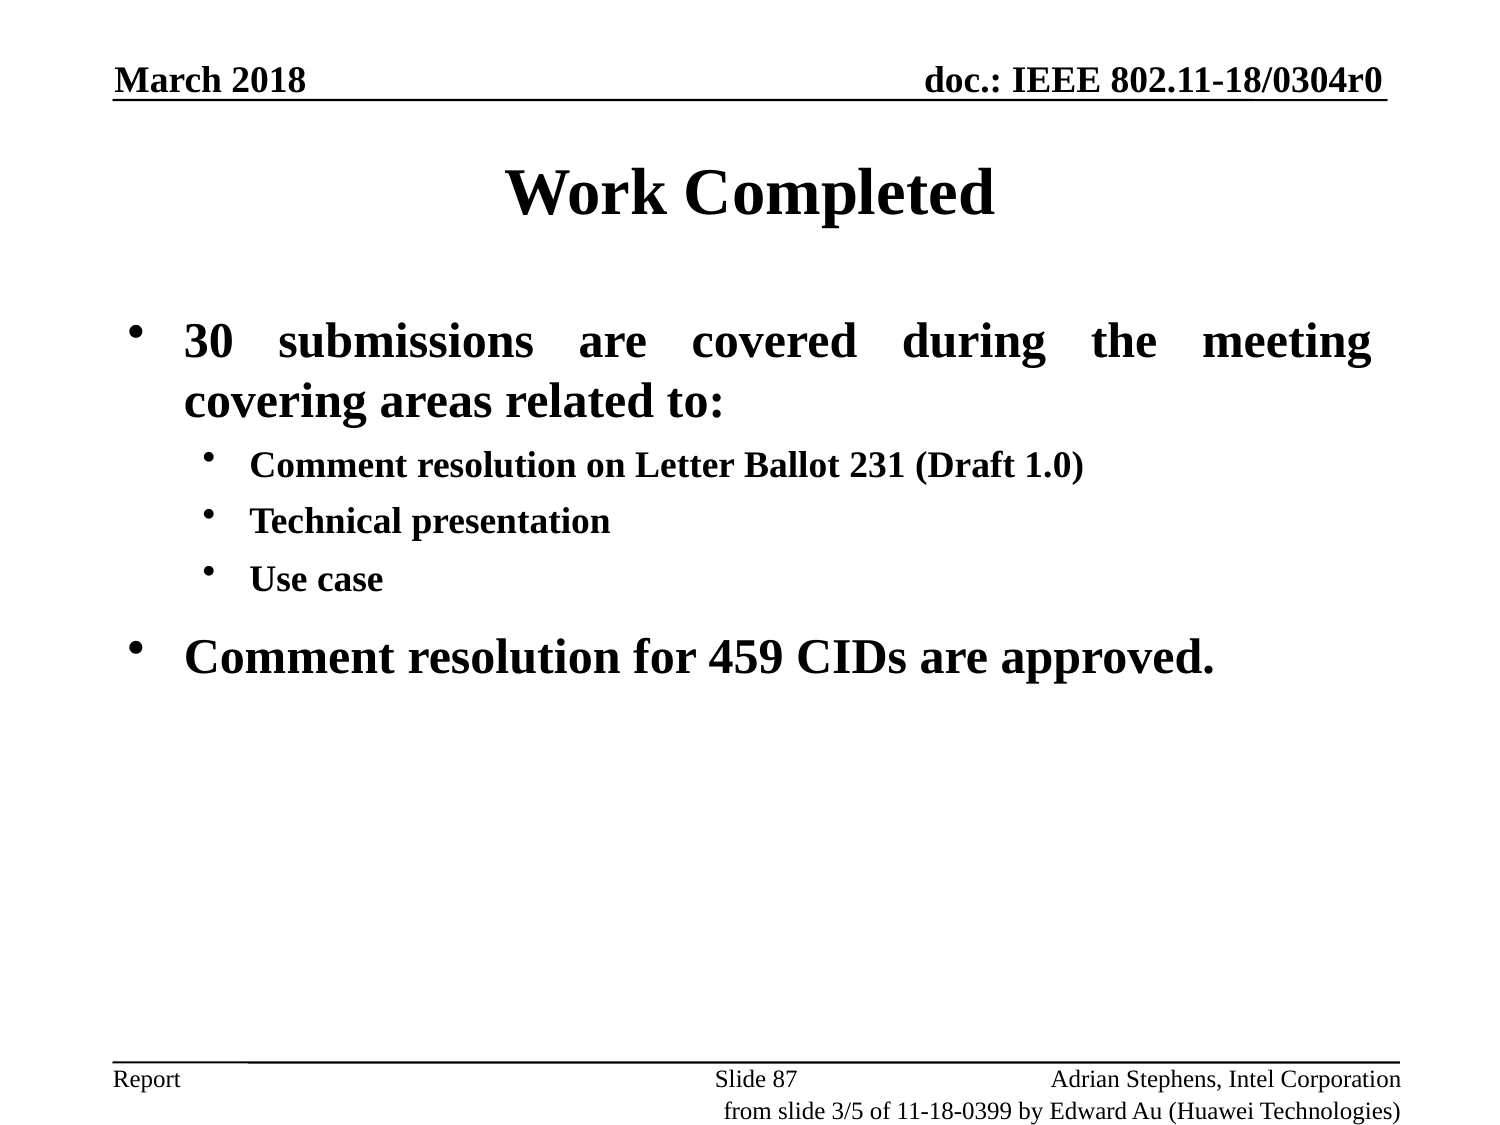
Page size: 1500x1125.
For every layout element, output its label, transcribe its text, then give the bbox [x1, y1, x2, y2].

text_box 30 submissions are covered during the meeting covering areas related to: Comment resolution on Letter Ballot 231 (Draft 1.0) Technical presentation Use case Comment resolution for 459 CIDs are approved. [112, 299, 1388, 1025]
text_box Work Completed [112, 99, 1388, 275]
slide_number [114, 54, 374, 101]
slide_number Slide 87 [711, 1061, 801, 1093]
footer Adrian Stephens, Intel Corporation [1024, 1061, 1402, 1087]
text_box from slide 3/5 of 11-18-0399 by Edward Au (Huawei Technologies) [343, 1087, 1417, 1125]
